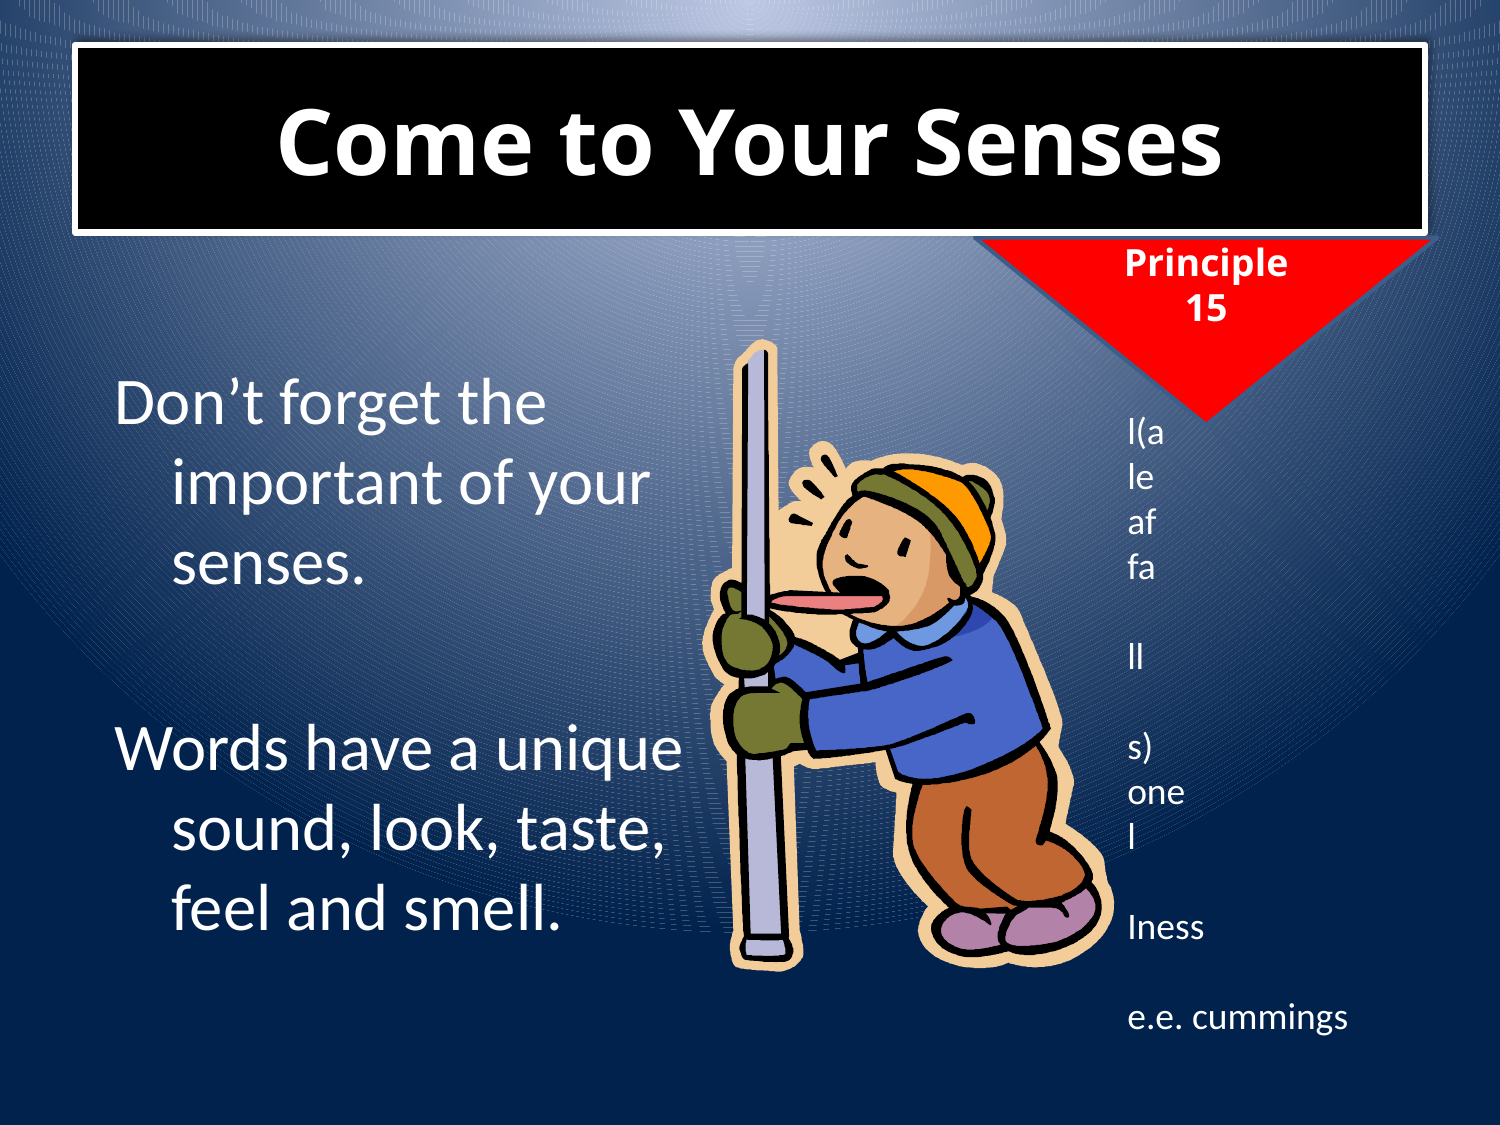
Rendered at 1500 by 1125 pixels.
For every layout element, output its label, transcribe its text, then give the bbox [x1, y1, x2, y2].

picture [699, 331, 1123, 981]
text_box Principle 15 [973, 235, 1440, 399]
list Don’t forget the important of your senses. Words have a unique sound, look, taste, feel and smell. [99, 350, 763, 1093]
title Come to Your Senses [72, 42, 1428, 236]
text_box l(a le af fa ll s) one l Iness e.e. cummings [1112, 399, 1450, 1045]
